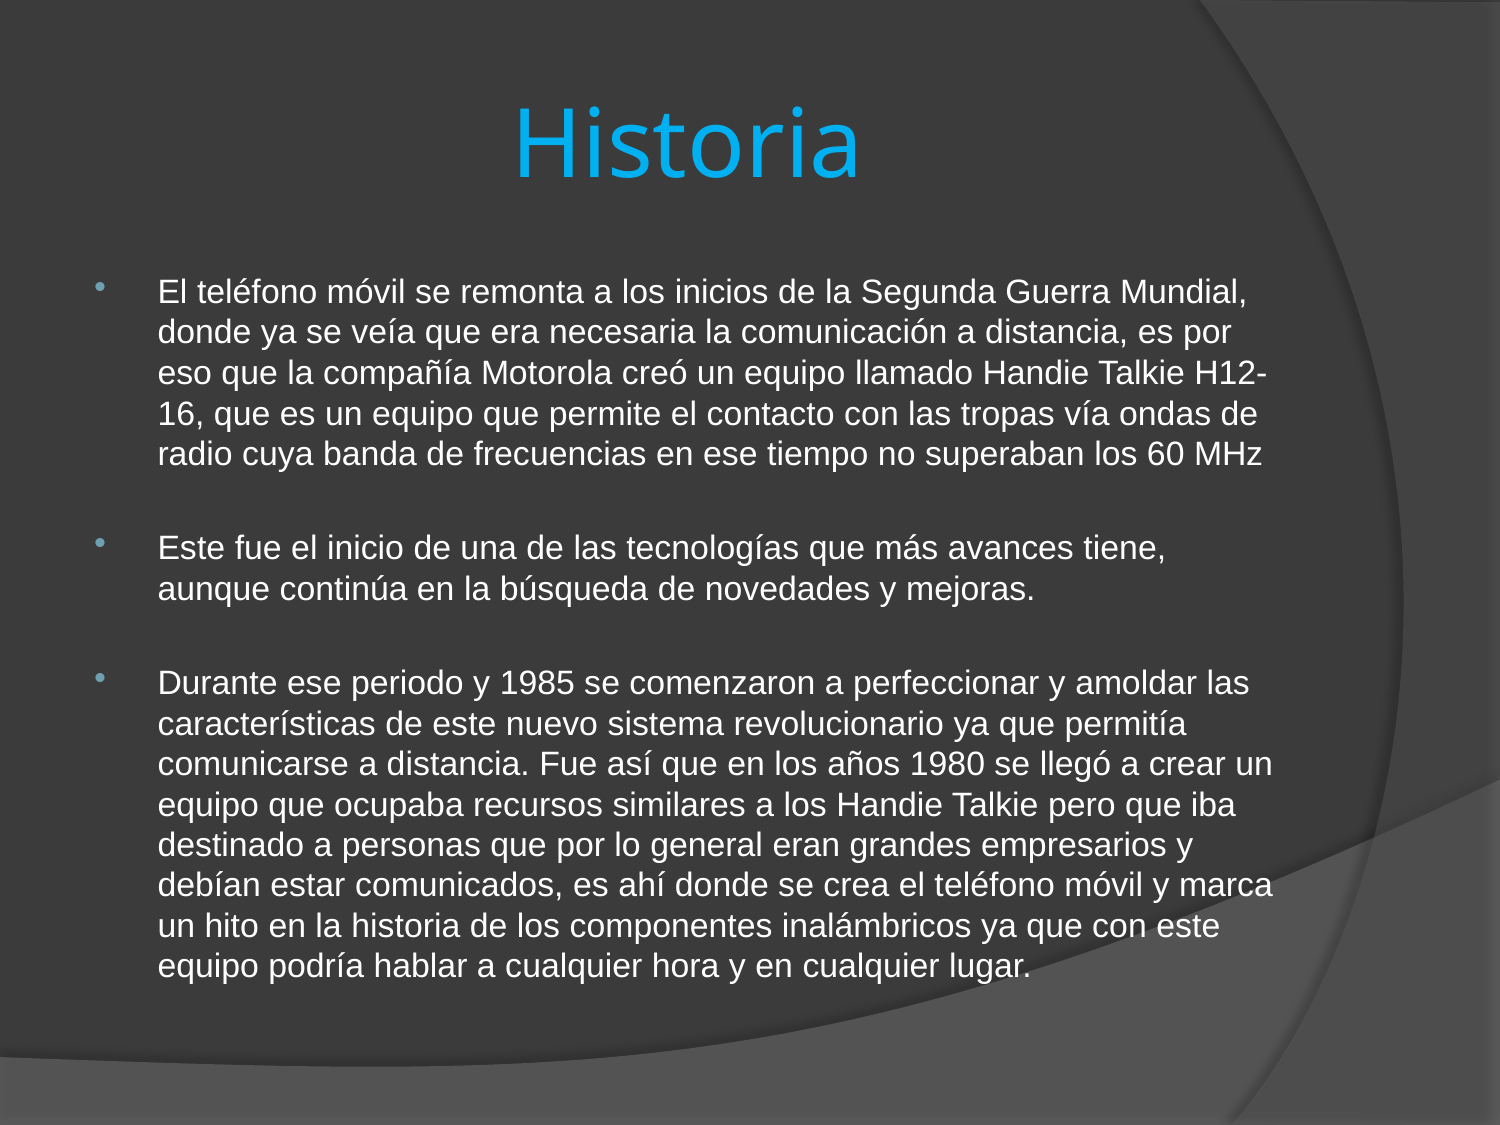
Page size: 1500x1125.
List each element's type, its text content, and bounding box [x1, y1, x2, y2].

list El teléfono móvil se remonta a los inicios de la Segunda Guerra Mundial, donde ya se veía que era necesaria la comunicación a distancia, es por eso que la compañía Motorola creó un equipo llamado Handie Talkie H12-16, que es un equipo que permite el contacto con las tropas vía ondas de radio cuya banda de frecuencias en ese tiempo no superaban los 60 MHz Este fue el inicio de una de las tecnologías que más avances tiene, aunque continúa en la búsqueda de novedades y mejoras. Durante ese periodo y 1985 se comenzaron a perfeccionar y amoldar las características de este nuevo sistema revolucionario ya que permitía comunicarse a distancia. Fue así que en los años 1980 se llegó a crear un equipo que ocupaba recursos similares a los Handie Talkie pero que iba destinado a personas que por lo general eran grandes empresarios y debían estar comunicados, es ahí donde se crea el teléfono móvil y marca un hito en la historia de los componentes inalámbricos ya que con este equipo podría hablar a cualquier hora y en cualquier lugar. [75, 262, 1300, 1005]
title Historia [75, 45, 1300, 233]
